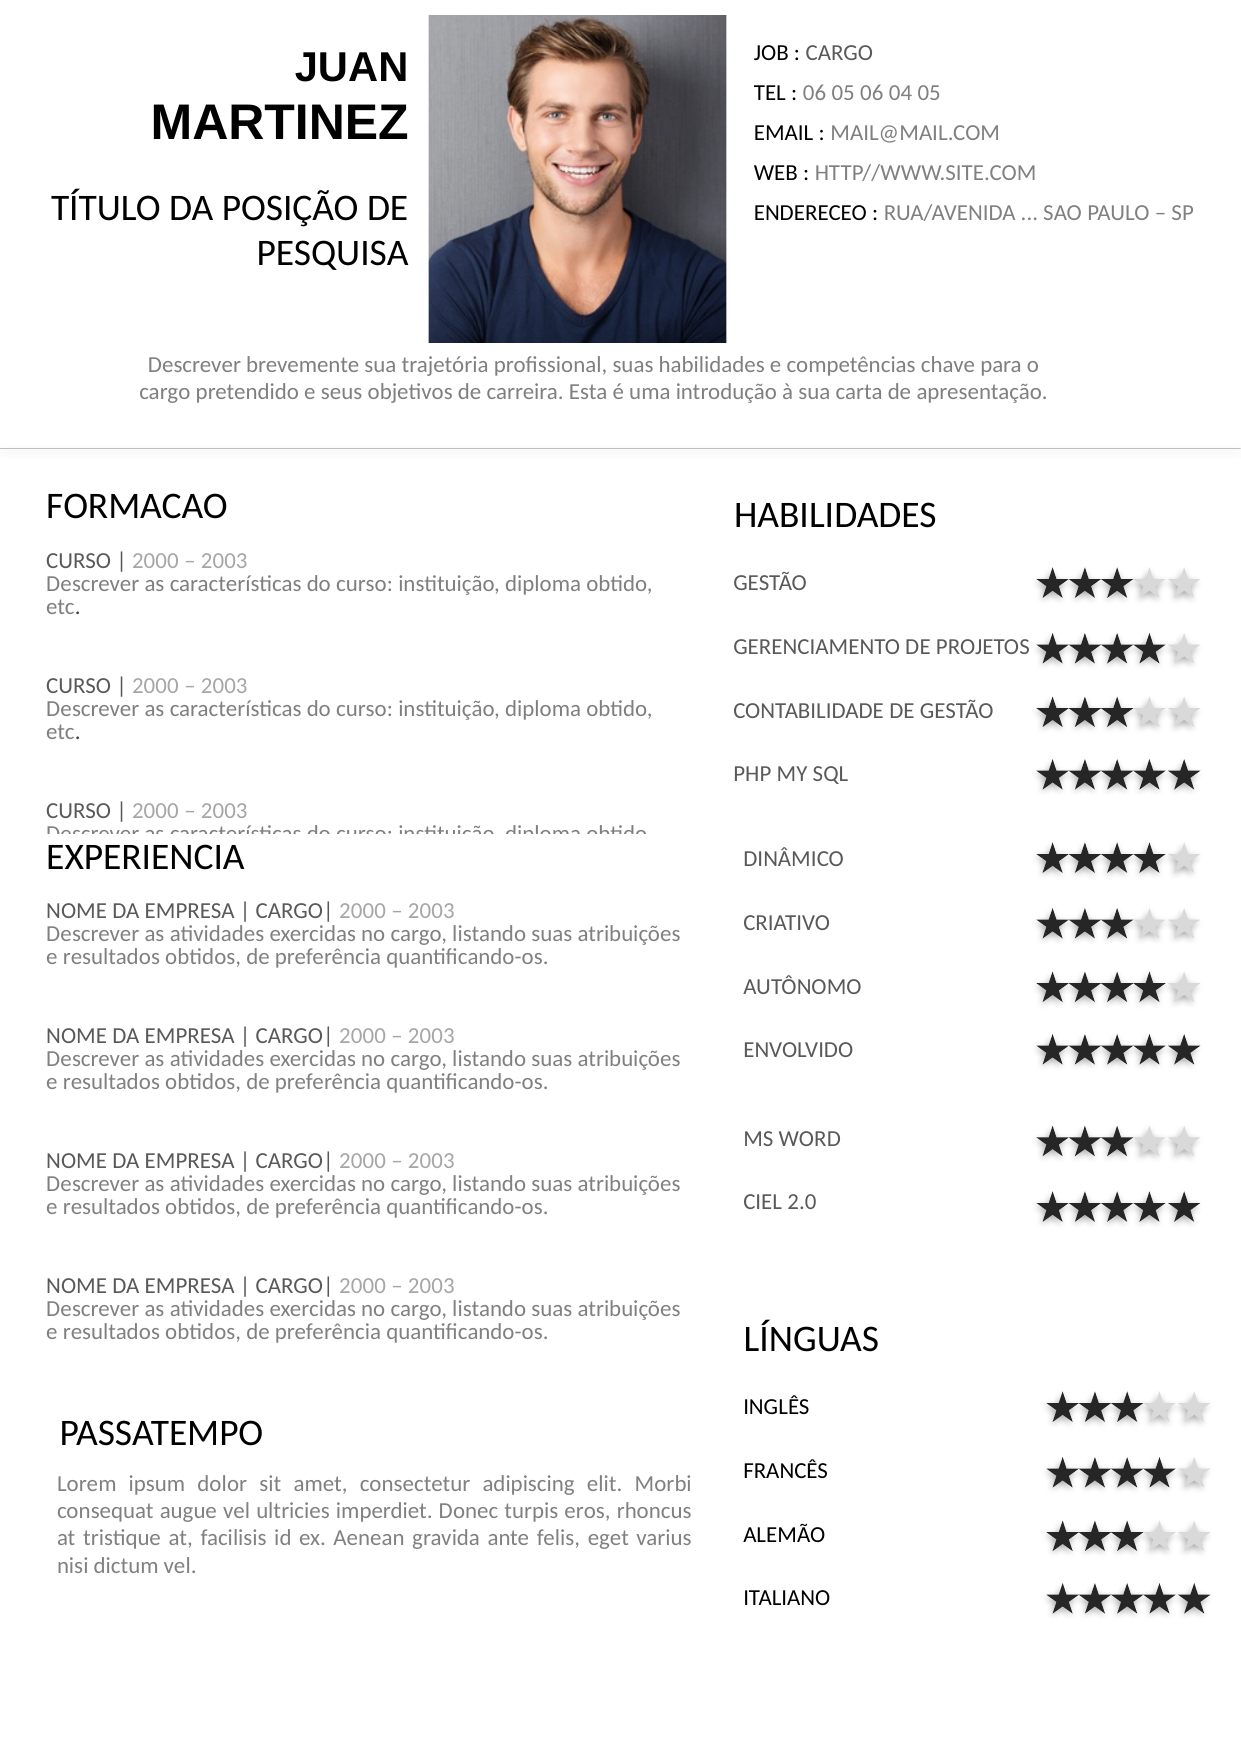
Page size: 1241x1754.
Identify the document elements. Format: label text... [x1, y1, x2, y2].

text_box [1167, 758, 1202, 791]
text_box [1132, 841, 1167, 874]
text_box TÍTULO DA POSIÇÃO DE PESQUISA [31, 175, 423, 281]
text_box [1035, 1190, 1068, 1223]
text_box [1035, 758, 1068, 791]
text_box Descrever brevemente sua trajetória profissional, suas habilidades e competências chave para o cargo pretendido e seus objetivos de carreira. Esta é uma introdução à sua carta de apresentação. [111, 342, 1078, 412]
text_box [1142, 1390, 1177, 1423]
text_box [1167, 566, 1202, 599]
text_box [1078, 1519, 1110, 1552]
table_cell PHP MY SQL [718, 745, 1220, 807]
text_box [1045, 1390, 1078, 1423]
text_box [1132, 1190, 1167, 1223]
text_box [1078, 1390, 1110, 1423]
text_box HABILIDADES [719, 483, 961, 543]
table_cell CONTABILIDADE DE GESTÃO [718, 681, 1220, 745]
text_box [1068, 566, 1100, 599]
text_box [1110, 1456, 1143, 1489]
table_cell NOME DA EMPRESA | CARGO| 2000 – 2003 Descrever as atividades exercidas no cargo, listando suas atribuições e resultados obtidos, de preferência quantificando-os. [31, 1144, 708, 1269]
text_box [1132, 970, 1167, 1003]
table_cell ENVOLVIDO [728, 1021, 1220, 1083]
table_cell CURSO | 2000 – 2003 Descrever as características do curso: instituição, diploma obtido, etc. [31, 544, 708, 669]
text_box JOB : CARGO TEL : 06 05 06 04 05 EMAIL : MAIL@MAIL.COM WEB : HTTP//WWW.SITE.COM ENDERECEO : RUA/AVENIDA ... SAO PAULO – SP [739, 30, 1222, 233]
text_box [1132, 758, 1167, 791]
text_box [1100, 695, 1132, 728]
text_box [1110, 1582, 1143, 1615]
text_box [1167, 970, 1202, 1003]
text_box [1100, 1125, 1132, 1157]
table_cell NOME DA EMPRESA | CARGO| 2000 – 2003 Descrever as atividades exercidas no cargo, listando suas atribuições e resultados obtidos, de preferência quantificando-os. [31, 1019, 708, 1144]
text_box [1045, 1519, 1078, 1552]
text_box [1132, 566, 1167, 599]
text_box Lorem ipsum dolor sit amet, consectetur adipiscing elit. Morbi consequat augue vel ultricies imperdiet. Donec turpis eros, rhoncus at tristique at, facilisis id ex. Aenean gravida ante felis, eget varius nisi dictum vel. [42, 1460, 708, 1613]
text_box [1068, 841, 1100, 874]
table_cell AUTÔNOMO [728, 957, 1220, 1021]
text_box [1177, 1390, 1212, 1423]
text_box [1035, 1033, 1068, 1066]
text_box [1068, 632, 1100, 665]
text_box [1068, 758, 1100, 791]
text_box [1078, 1456, 1110, 1489]
text_box [1132, 695, 1167, 728]
text_box [1167, 907, 1202, 940]
table_header INGLÊS [728, 1377, 1210, 1441]
text_box [1167, 632, 1202, 665]
table_cell ITALIANO [728, 1569, 1210, 1631]
text_box [1142, 1519, 1177, 1552]
text_box [1045, 1456, 1078, 1489]
text_box [1035, 632, 1068, 665]
text_box [1068, 907, 1100, 940]
table_cell CURSO | 2000 – 2003 Descrever as características do curso: instituição, diploma obtido, etc. [31, 794, 708, 834]
text_box [1035, 695, 1068, 728]
table_header MS WORD [728, 1108, 1220, 1172]
table_cell NOME DA EMPRESA | CARGO| 2000 – 2003 Descrever as atividades exercidas no cargo, listando suas atribuições e resultados obtidos, de preferência quantificando-os. [31, 1269, 708, 1366]
table_cell ALEMÃO [728, 1505, 1210, 1569]
text_box [1132, 1125, 1167, 1157]
text_box [1035, 907, 1068, 940]
text_box [1035, 1125, 1068, 1157]
table_header GESTÃO [718, 552, 1220, 617]
text_box JUAN MARTINEZ [19, 32, 423, 158]
text_box [1142, 1582, 1177, 1615]
text_box [1100, 907, 1133, 940]
table_cell NOME DA EMPRESA | CARGO| 2000 – 2003 Descrever as atividades exercidas no cargo, listando suas atribuições e resultados obtidos, de preferência quantificando-os. [31, 894, 708, 1019]
text_box [1100, 970, 1132, 1003]
table_header DINÂMICO [728, 828, 1220, 893]
text_box [1132, 907, 1167, 940]
text_box [1177, 1519, 1212, 1552]
text_box [1167, 1125, 1202, 1157]
text_box PASSATEMPO [44, 1400, 279, 1460]
text_box [1100, 1190, 1132, 1223]
text_box [1100, 632, 1133, 665]
text_box [1177, 1456, 1212, 1489]
table_cell CURSO | 2000 – 2003 Descrever as características do curso: instituição, diploma obtido, etc. [31, 669, 708, 794]
text_box [1068, 695, 1100, 728]
text_box [1078, 1582, 1111, 1615]
text_box [1068, 1190, 1100, 1223]
text_box [1100, 841, 1132, 874]
table_cell CRIATIVO [728, 893, 1220, 957]
text_box [1100, 1033, 1133, 1066]
table_cell GERENCIAMENTO DE PROJETOS [718, 617, 1220, 681]
text_box [1068, 970, 1100, 1003]
picture [428, 14, 727, 343]
table_cell CIEL 2.0 [728, 1172, 1220, 1236]
text_box [1110, 1519, 1142, 1552]
table_cell FRANCÊS [728, 1441, 1210, 1505]
table_header EXPERIENCIA [31, 834, 708, 894]
text_box [1110, 1390, 1142, 1423]
table_header FORMACAO [31, 483, 708, 544]
text_box [1068, 1125, 1100, 1157]
text_box [1167, 841, 1202, 874]
text_box [1100, 566, 1132, 599]
text_box [1167, 1190, 1202, 1223]
text_box [1132, 1033, 1167, 1066]
text_box LÍNGUAS [728, 1307, 895, 1367]
text_box [1045, 1582, 1078, 1615]
text_box [1177, 1582, 1212, 1615]
text_box [1068, 1033, 1100, 1066]
text_box [1035, 566, 1068, 599]
text_box [1167, 695, 1202, 728]
text_box [1035, 841, 1068, 874]
text_box [1100, 758, 1133, 791]
text_box [1035, 970, 1068, 1003]
text_box [1167, 1033, 1202, 1066]
text_box [1132, 632, 1167, 665]
text_box [1142, 1456, 1177, 1489]
